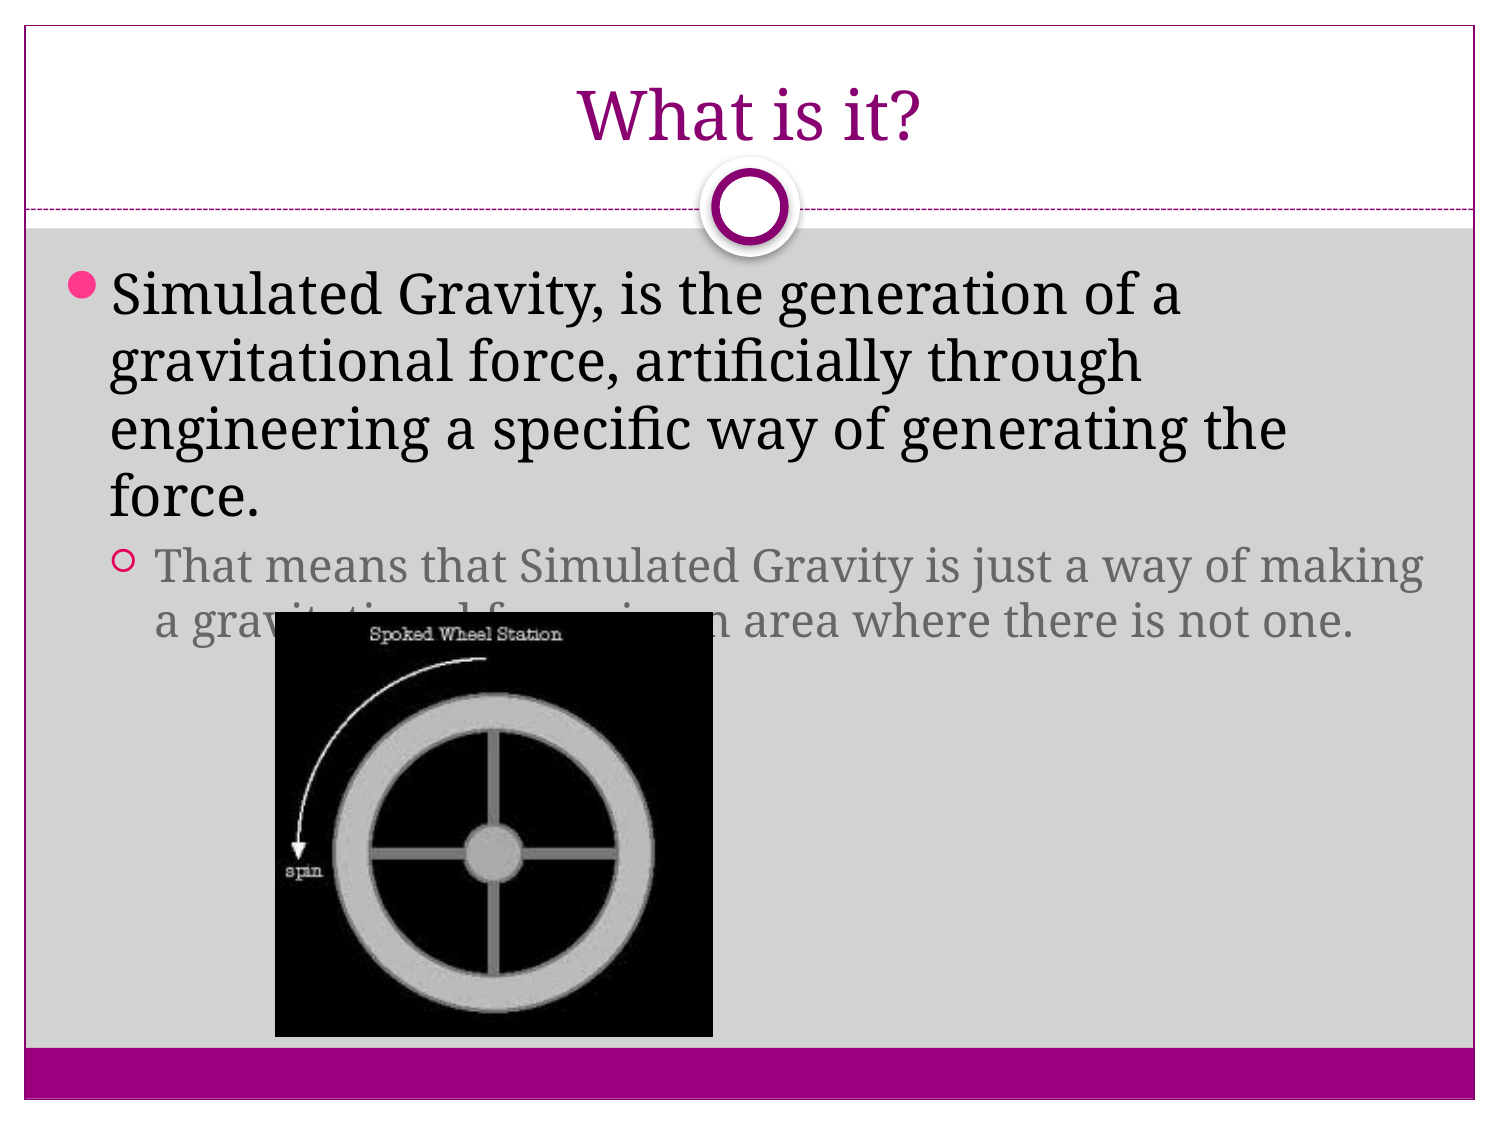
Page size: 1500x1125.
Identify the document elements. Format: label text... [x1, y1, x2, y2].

list Simulated Gravity, is the generation of a gravitational force, artificially through engineering a specific way of generating the force. That means that Simulated Gravity is just a way of making a gravitational force, in an area where there is not one. [49, 250, 1445, 1001]
title What is it? [49, 37, 1450, 162]
picture [274, 612, 713, 1037]
